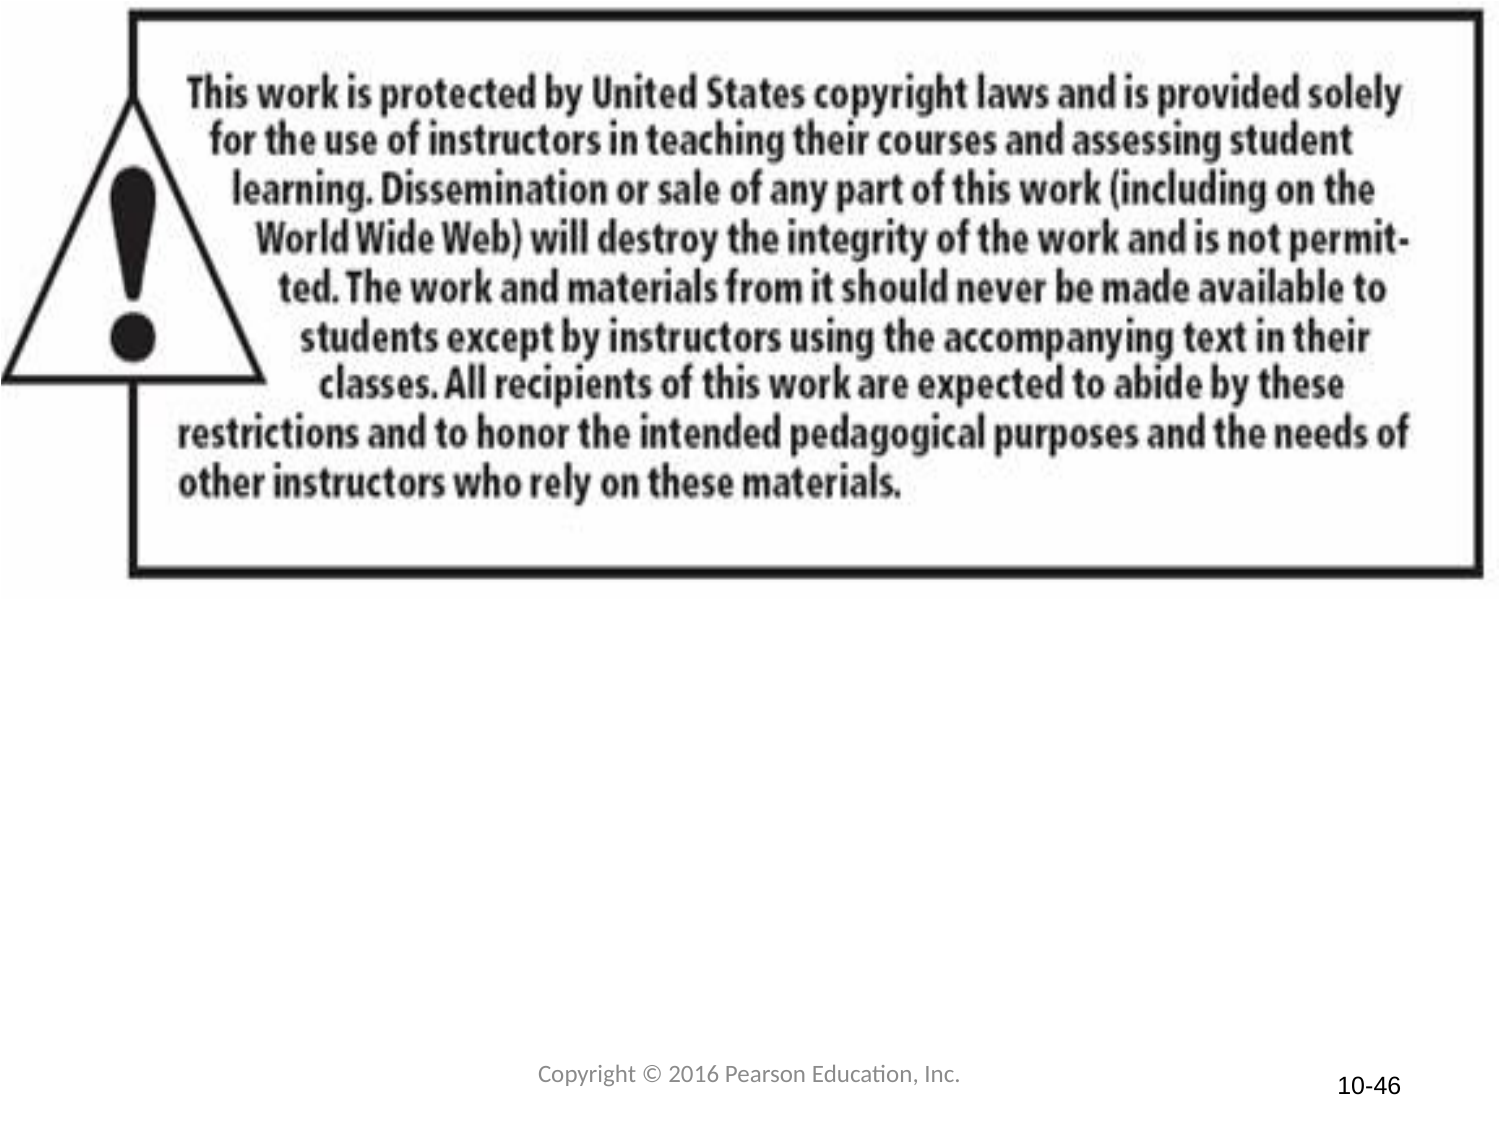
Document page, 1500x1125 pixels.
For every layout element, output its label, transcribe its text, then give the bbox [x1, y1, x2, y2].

footer Copyright © 2016 Pearson Education, Inc. [512, 1042, 988, 1103]
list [0, 0, 1500, 601]
